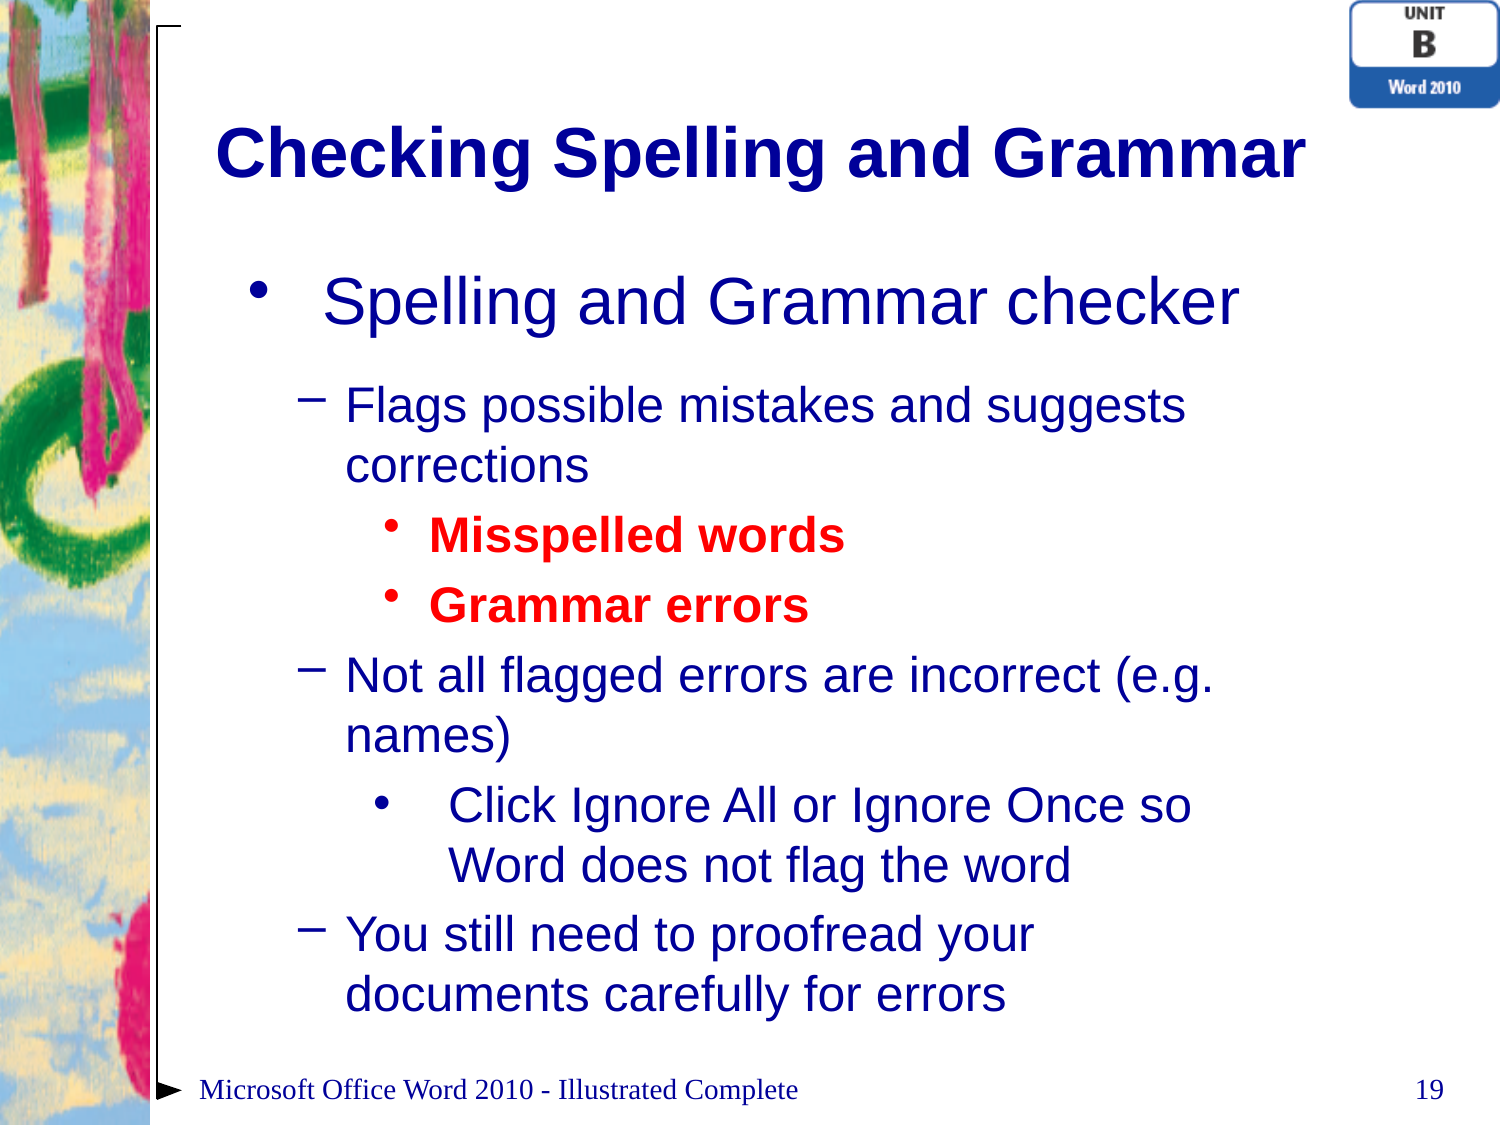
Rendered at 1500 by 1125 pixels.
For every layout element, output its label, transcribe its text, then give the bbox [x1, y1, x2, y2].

title Checking Spelling and Grammar [199, 86, 1332, 213]
slide_number 19 [1356, 1062, 1460, 1105]
picture [1348, 0, 1500, 110]
list Spelling and Grammar checker [232, 249, 1447, 364]
picture [0, 0, 150, 1125]
text_box Flags possible mistakes and suggests corrections Misspelled words Grammar errors Not all flagged errors are incorrect (e.g. names) Click Ignore All or Ignore Once so Word does not flag the word You still need to proofread your documents carefully for errors [255, 364, 1244, 1125]
footer Microsoft Office Word 2010 - Illustrated Complete [183, 1062, 255, 1125]
